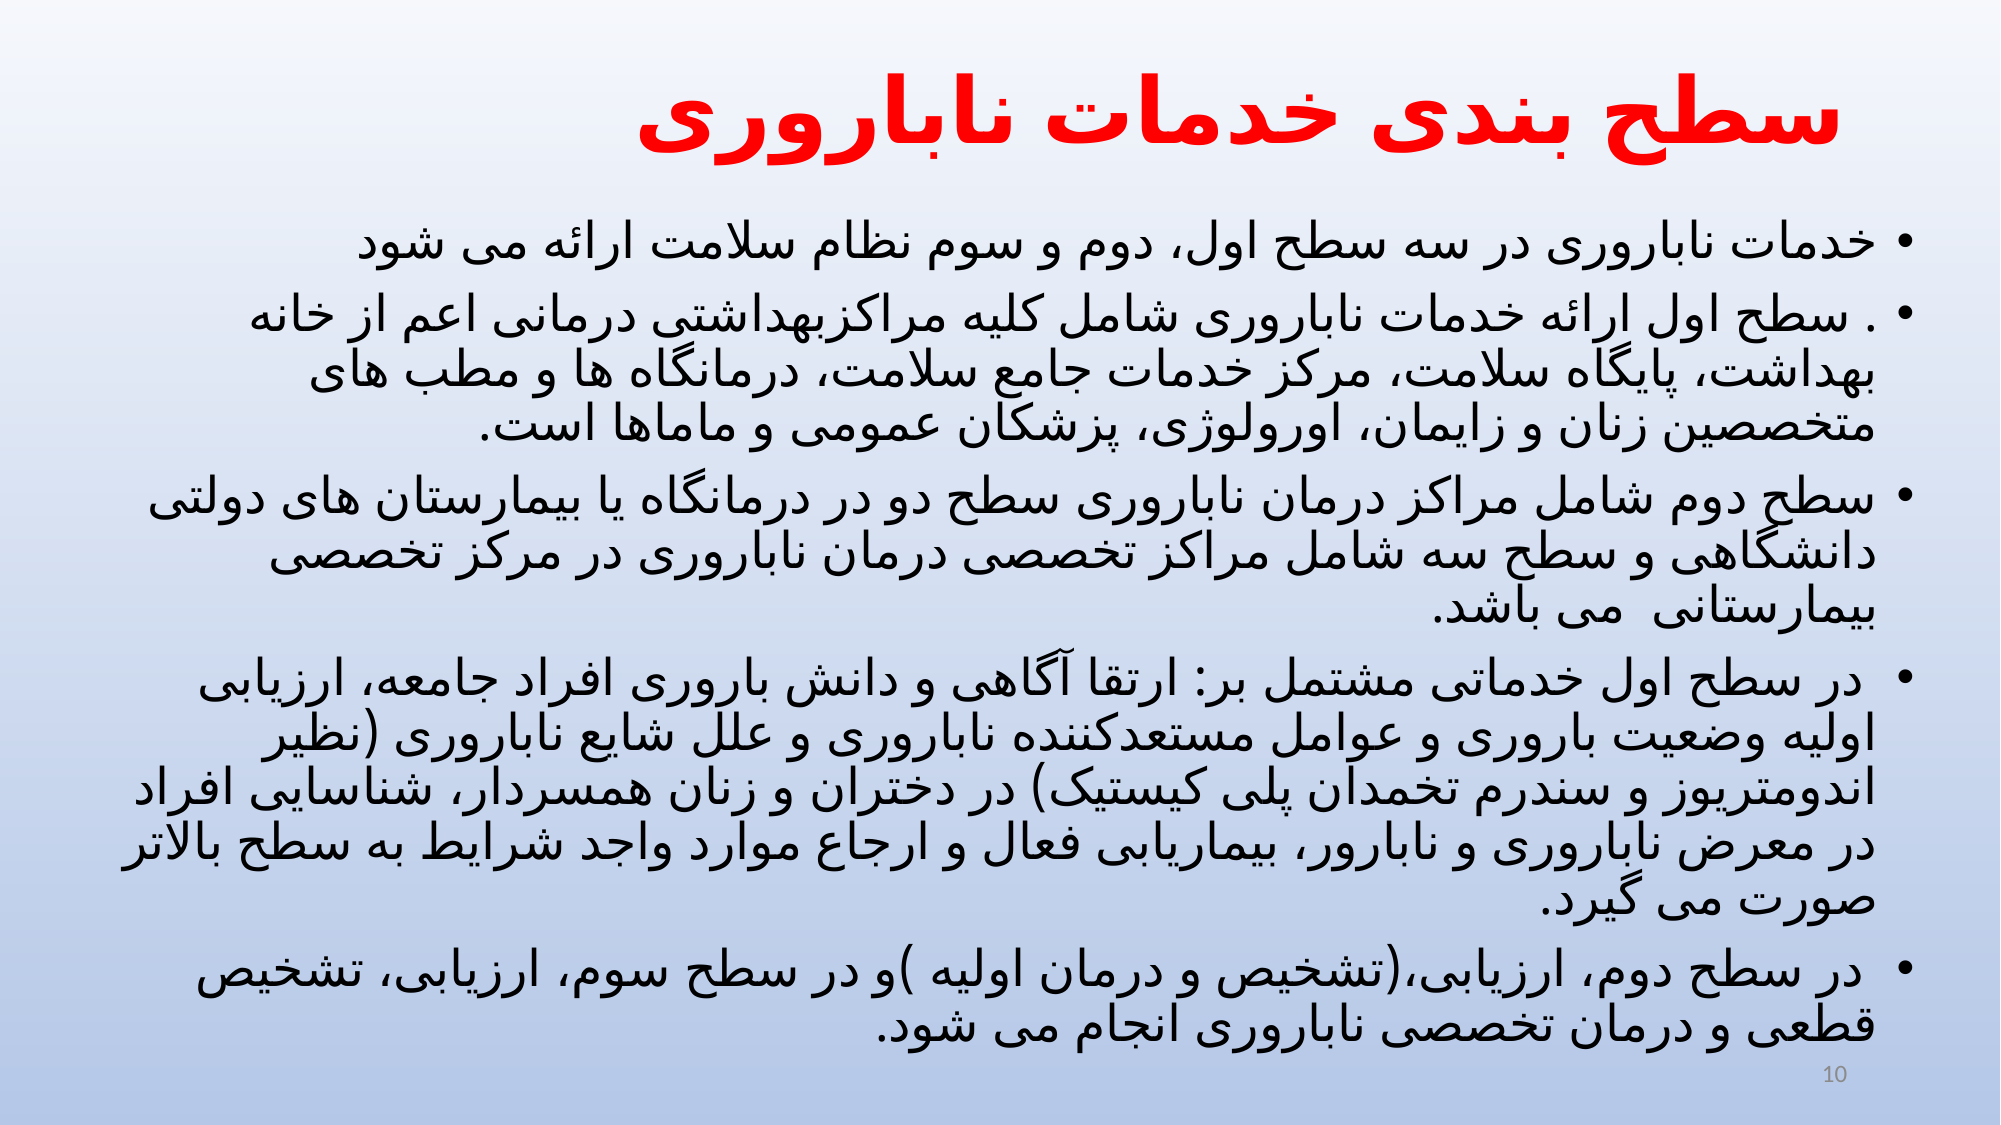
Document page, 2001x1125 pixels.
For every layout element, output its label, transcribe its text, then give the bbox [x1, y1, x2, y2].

slide_number 10 [1412, 1042, 1863, 1103]
title سطح بندی خدمات ناباروری [137, 59, 1863, 207]
list خدمات ناباروری در سه سطح اول، دوم و سوم نظام سلامت ارائه می شود . سطح اول ارائه خدمات ناباروری شامل کلیه مراکزبهداشتی درمانی اعم از خانه بهداشت، پایگاه سلامت، مرکز خدمات جامع سلامت، درمانگاه ها و مطب های متخصصین زنان و زایمان، اورولوژی، پزشکان عمومی و ماماها است. سطح دوم شامل مراکز درمان ناباروری سطح دو در درمانگاه یا بیمارستان های دولتی دانشگاهی و سطح سه شامل مراکز تخصصی درمان ناباروری در مرکز تخصصی بیمارستانی می باشد. در سطح اول خدماتی مشتمل بر: ارتقا آگاهی و دانش باروری افراد جامعه، ارزیابی اولیه وضعیت باروری و عوامل مستعدکننده ناباروری و علل شایع ناباروری (نظیر اندومتریوز و سندرم تخمدان پلی کیستیک) در دختران و زنان همسردار، شناسایی افراد در معرض ناباروری و نابارور، بیماریابی فعال و ارجاع موارد واجد شرایط به سطح بالاتر صورت می گیرد. در سطح دوم، ارزیابی،(تشخیص و درمان اولیه )و در سطح سوم، ارزیابی، تشخیص قطعی و درمان تخصصی ناباروری انجام می شود. [76, 207, 1927, 1066]
